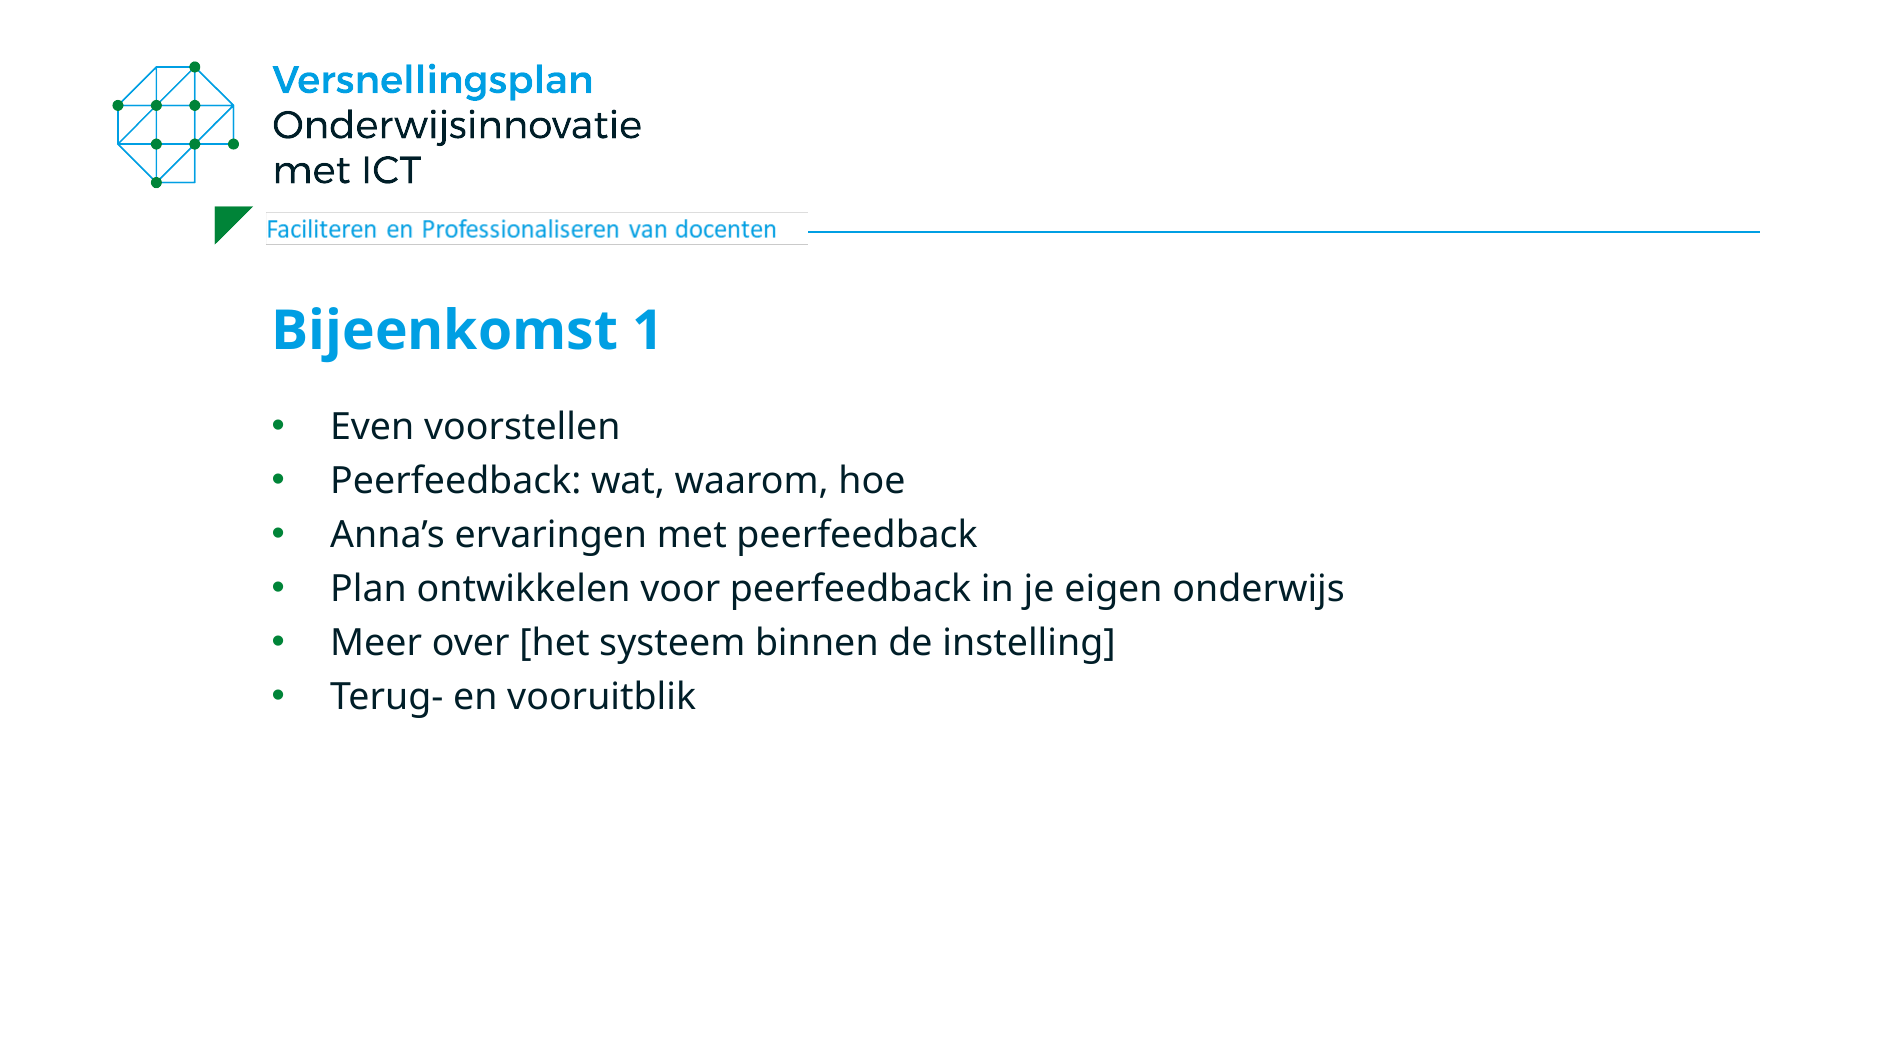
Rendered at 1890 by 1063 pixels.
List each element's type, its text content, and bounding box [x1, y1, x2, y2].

picture [0, 0, 808, 261]
list Even voorstellen Peerfeedback: wat, waarom, hoe Anna’s ervaringen met peerfeedback Plan ontwikkelen voor peerfeedback in je eigen onderwijs Meer over [het systeem binnen de instelling] Terug- en vooruitblik [271, 393, 1778, 869]
title Bijeenkomst 1 [271, 294, 1469, 356]
